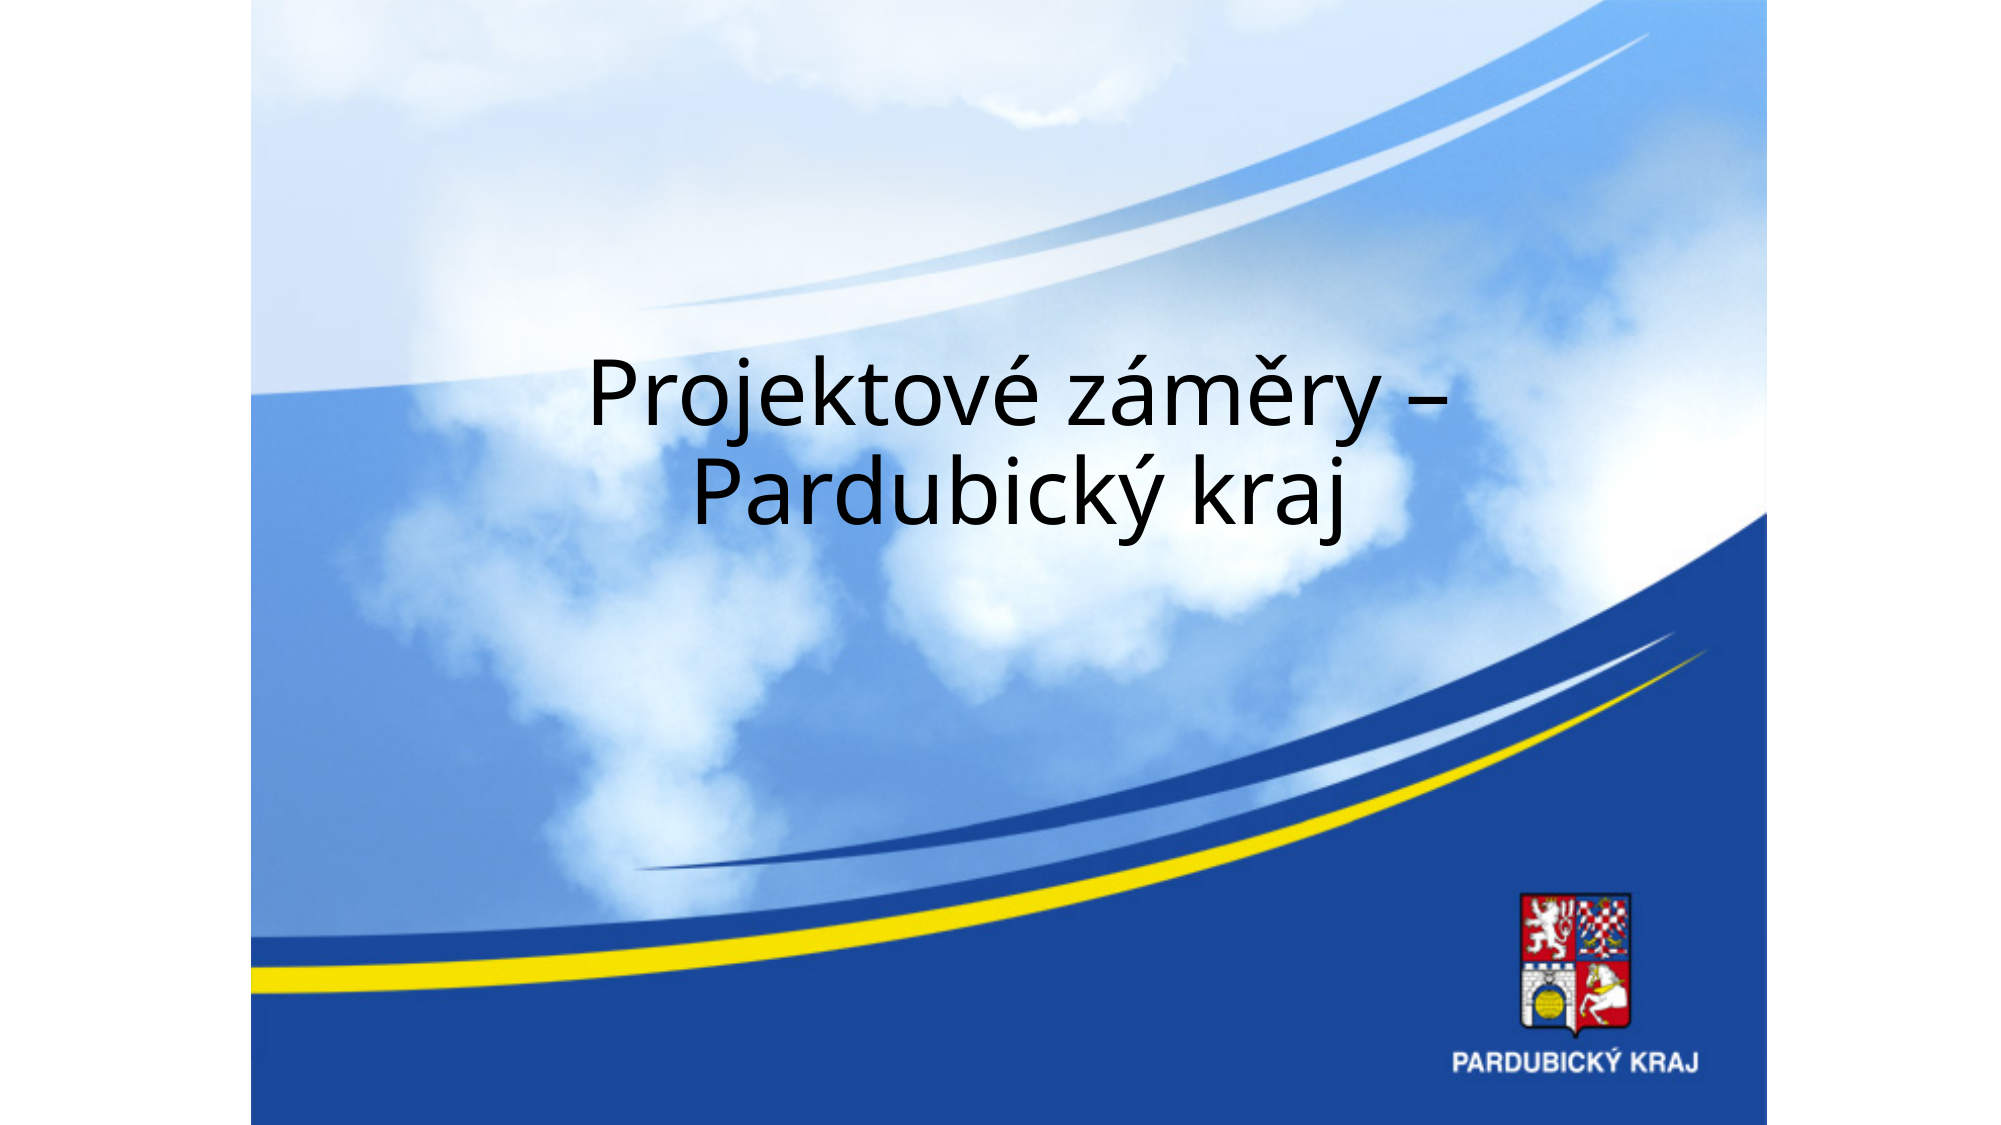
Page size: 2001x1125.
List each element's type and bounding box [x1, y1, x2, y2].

picture [251, 0, 1767, 1125]
